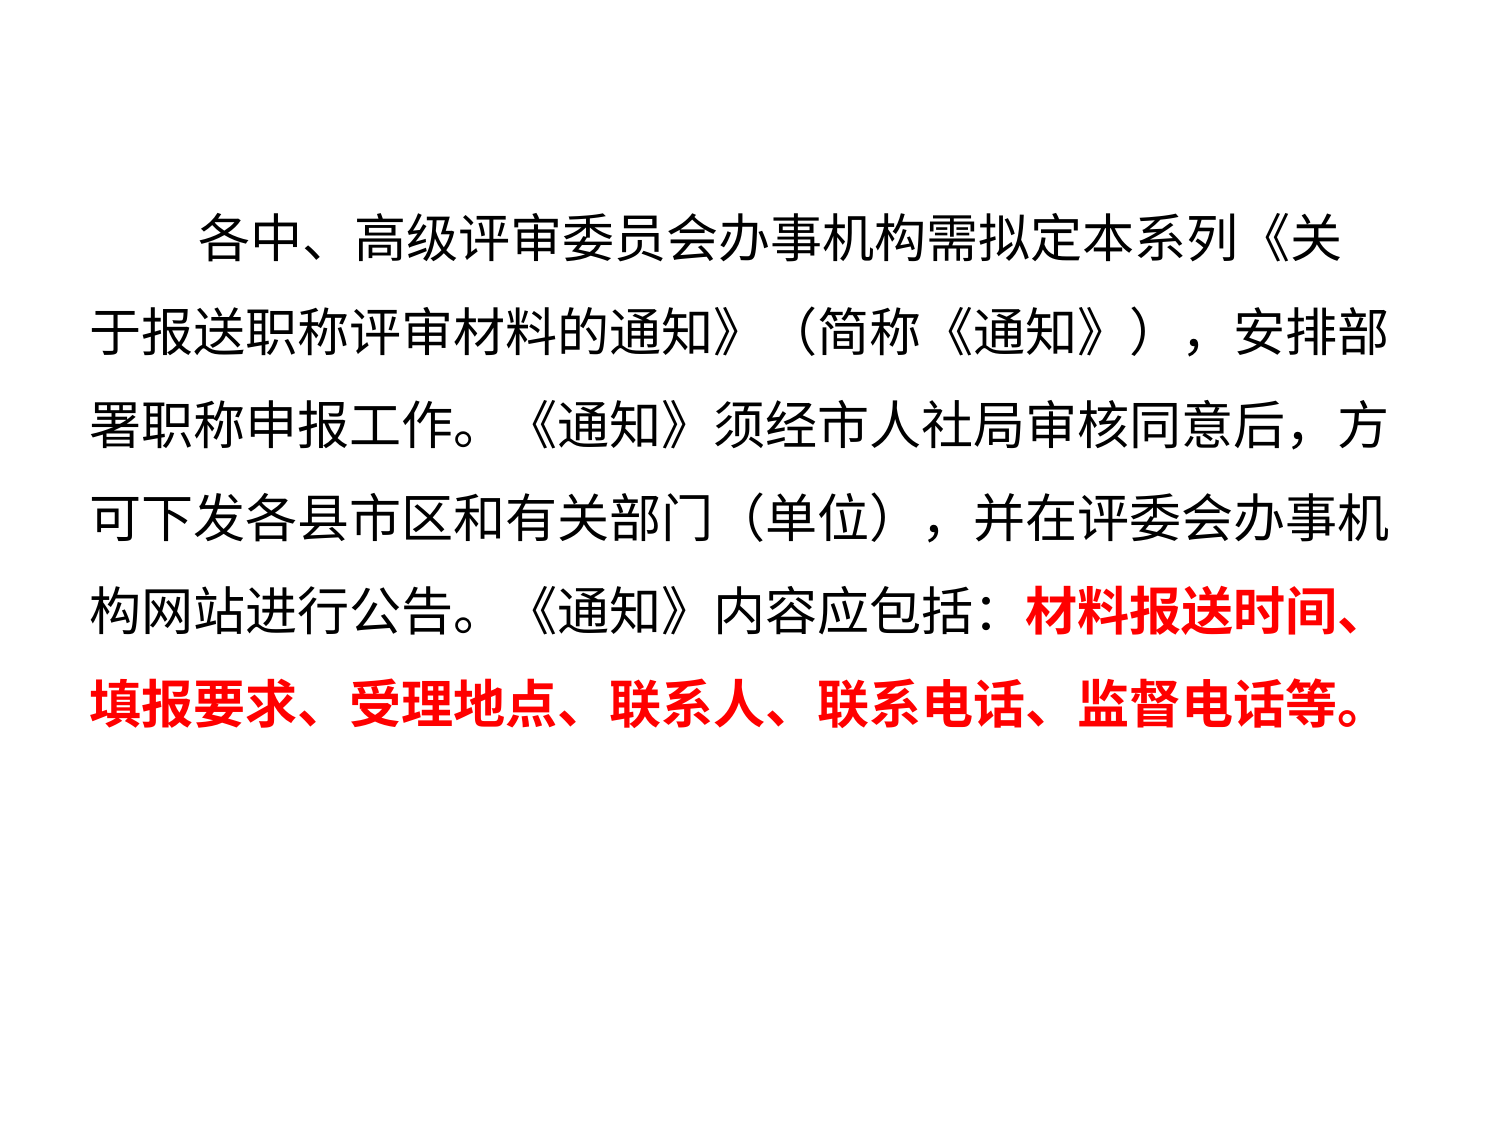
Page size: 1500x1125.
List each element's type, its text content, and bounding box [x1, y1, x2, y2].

text_box 各中、高级评审委员会办事机构需拟定本系列《关于报送职称评审材料的通知》（简称《通知》），安排部署职称申报工作。《通知》须经市人社局审核同意后，方可下发各县市区和有关部门（单位），并在评委会办事机构网站进行公告。《通知》内容应包括：材料报送时间、填报要求、受理地点、联系人、联系电话、监督电话等。 [77, 170, 1406, 740]
